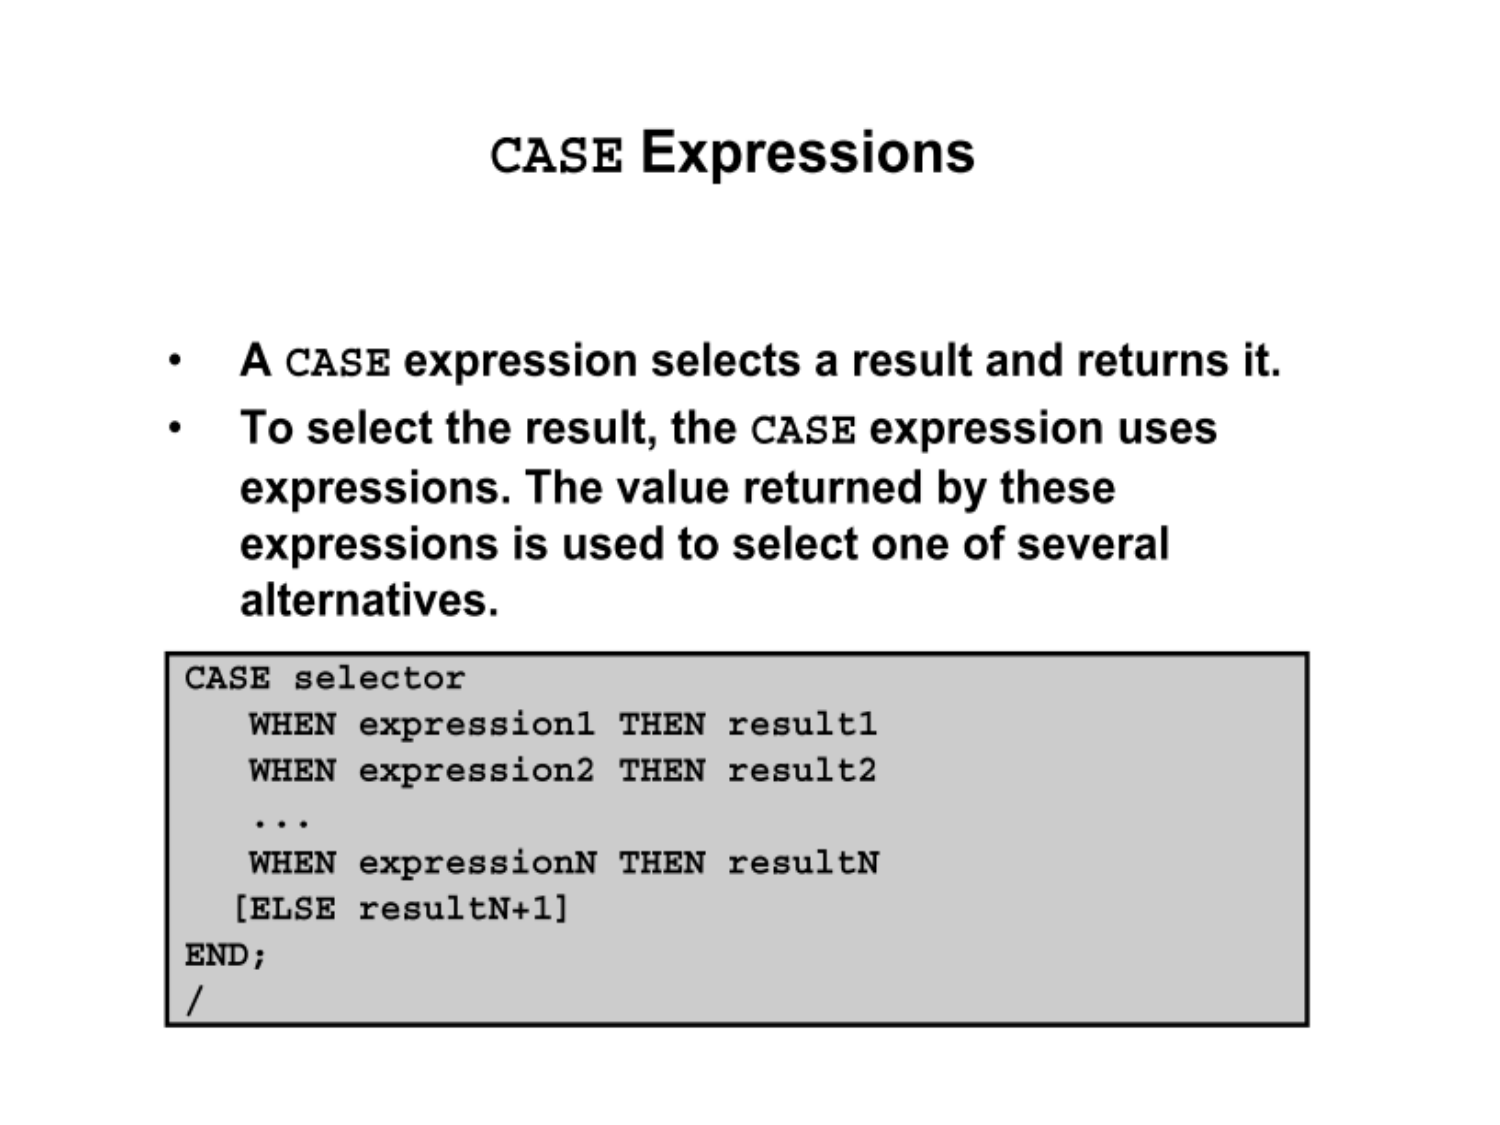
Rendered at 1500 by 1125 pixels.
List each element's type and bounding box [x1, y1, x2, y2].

list [18, 37, 1451, 1063]
